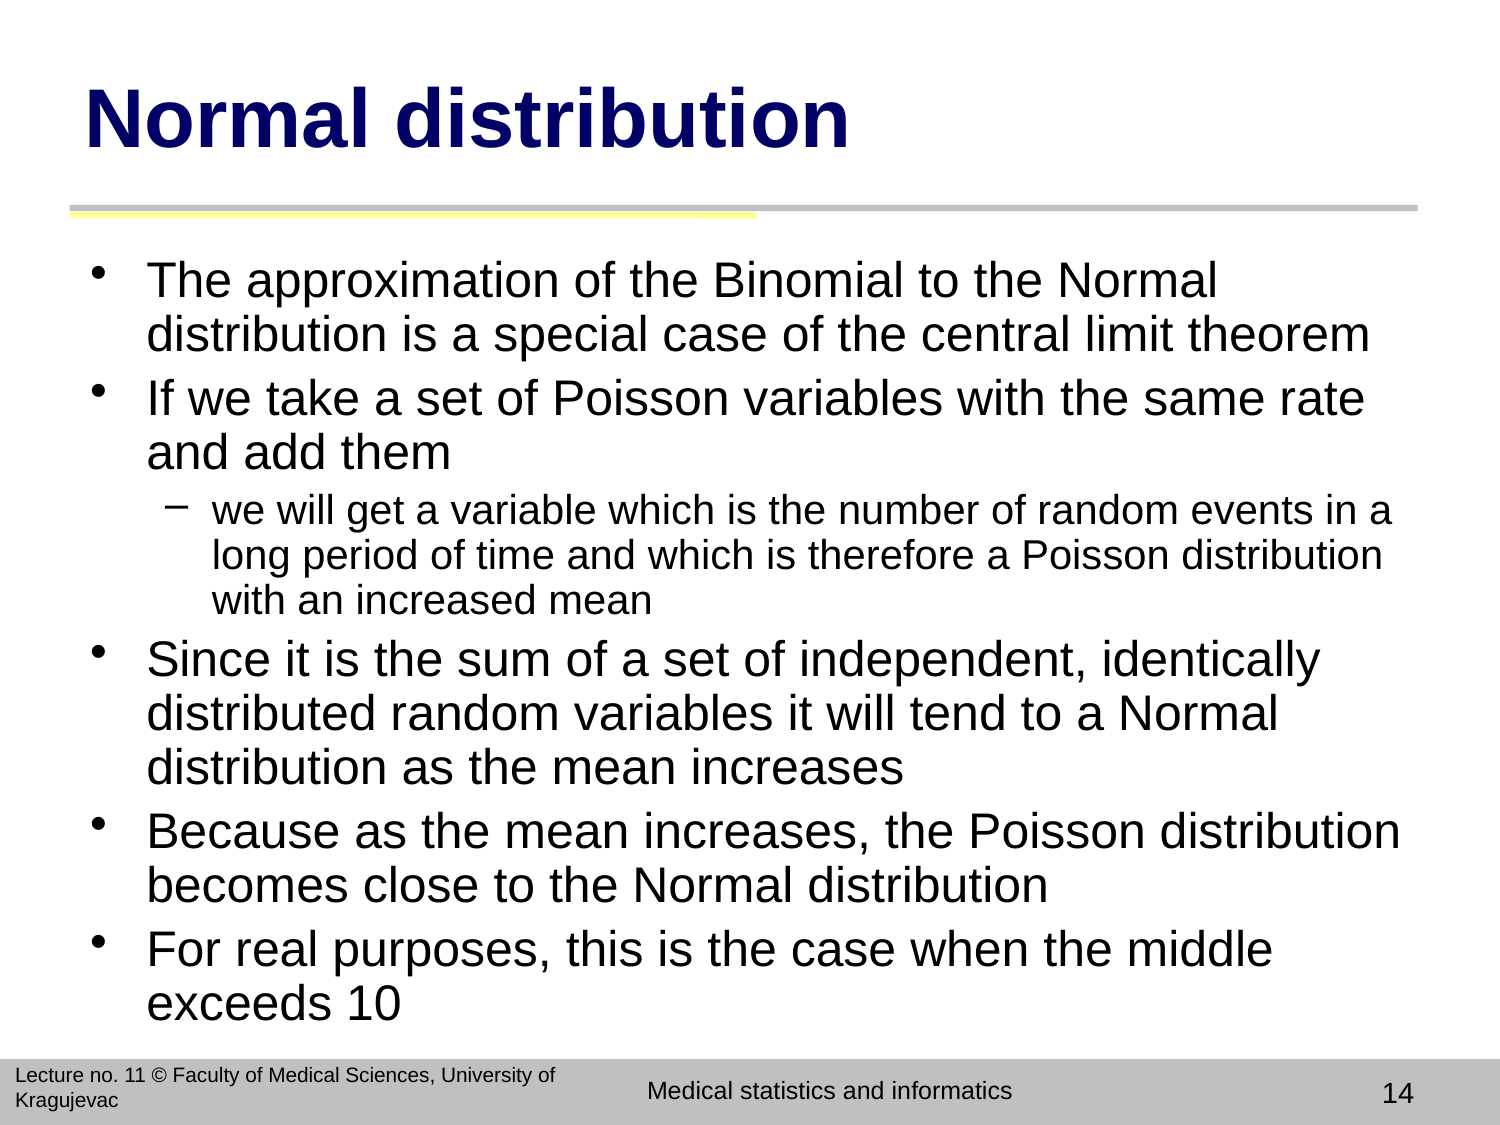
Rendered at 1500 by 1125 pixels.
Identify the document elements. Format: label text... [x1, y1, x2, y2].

footer Medical statistics and informatics [512, 1066, 1149, 1125]
slide_number 14 [1163, 1066, 1430, 1125]
slide_number Lecture no. 11 © Faculty of Medical Sciences, University of Kragujevac [0, 1053, 612, 1108]
title Normal distribution [69, 19, 1426, 208]
list The approximation of the Binomial to the Normal distribution is a special case of the central limit theorem If we take a set of Poisson variables with the same rate and add them we will get a variable which is the number of random events in a long period of time and which is therefore a Poisson distribution with an increased mean Since it is the sum of a set of independent, identically distributed random variables it will tend to a Normal distribution as the mean increases Because as the mean increases, the Poisson distribution becomes close to the Normal distribution For real purposes, this is the case when the middle exceeds 10 [74, 246, 1426, 1023]
